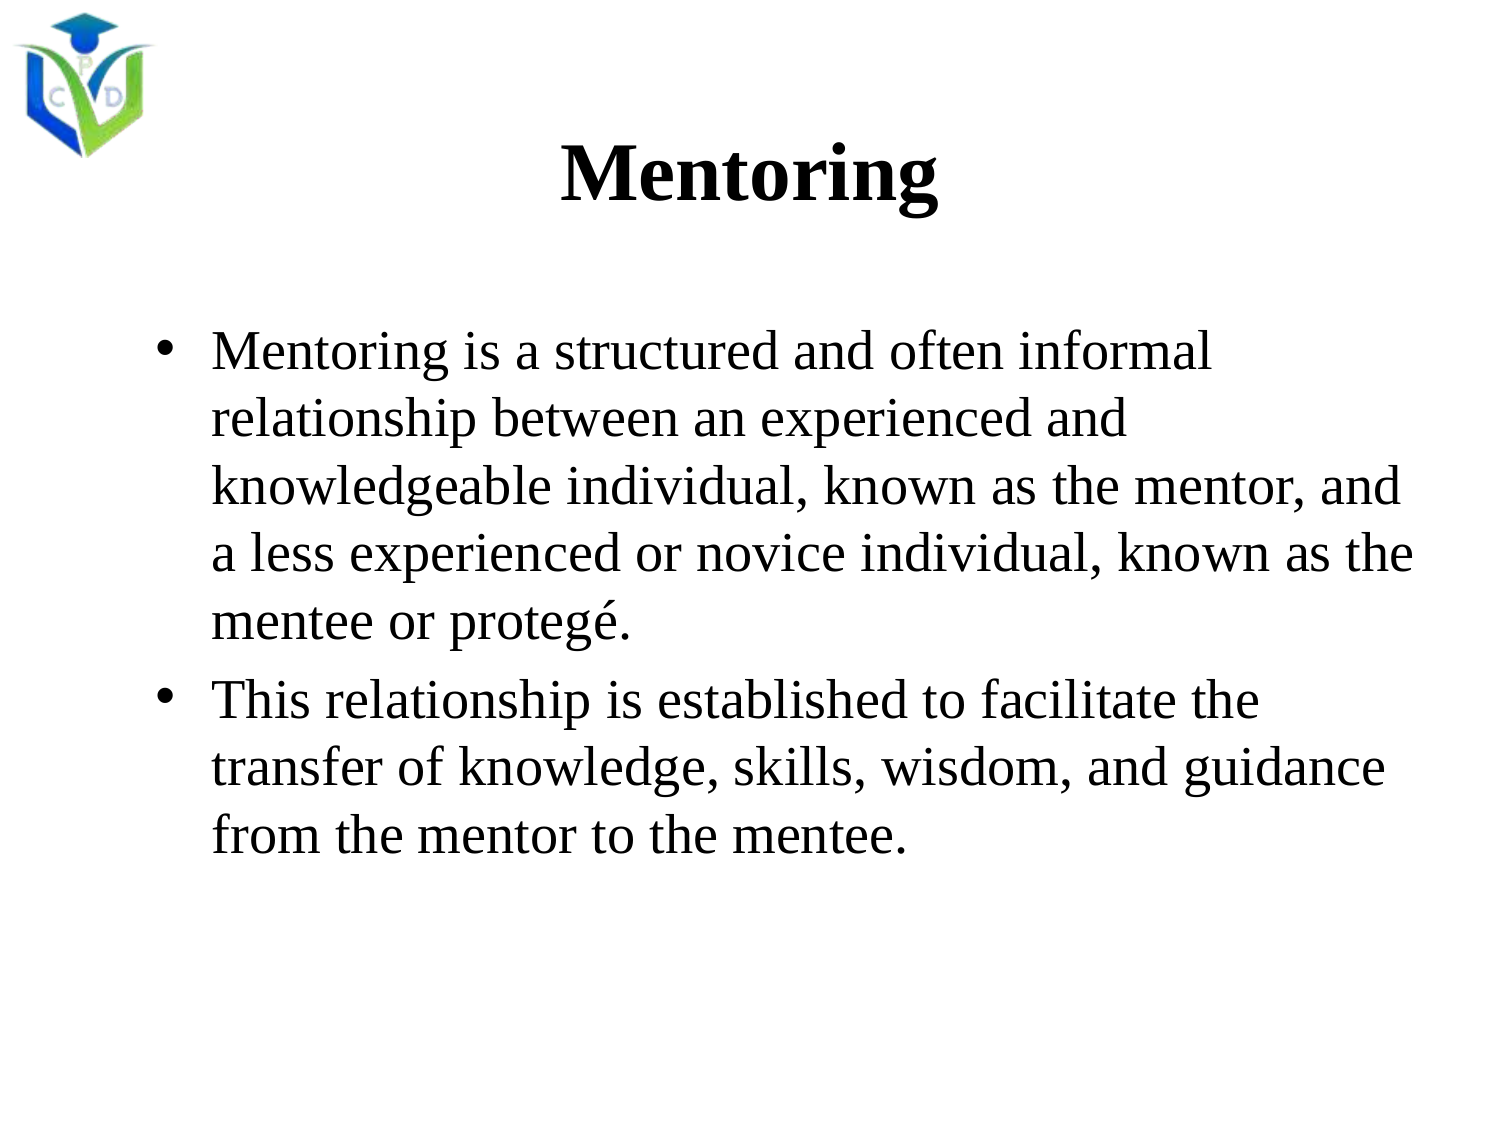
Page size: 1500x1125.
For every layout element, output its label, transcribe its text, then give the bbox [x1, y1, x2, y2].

picture [12, 12, 159, 158]
list Mentoring is a structured and often informal relationship between an experienced and knowledgeable individual, known as the mentor, and a less experienced or novice individual, known as the mentee or protegé. This relationship is established to facilitate the transfer of knowledge, skills, wisdom, and guidance from the mentor to the mentee. [140, 305, 1455, 950]
title Mentoring [140, 91, 1360, 243]
